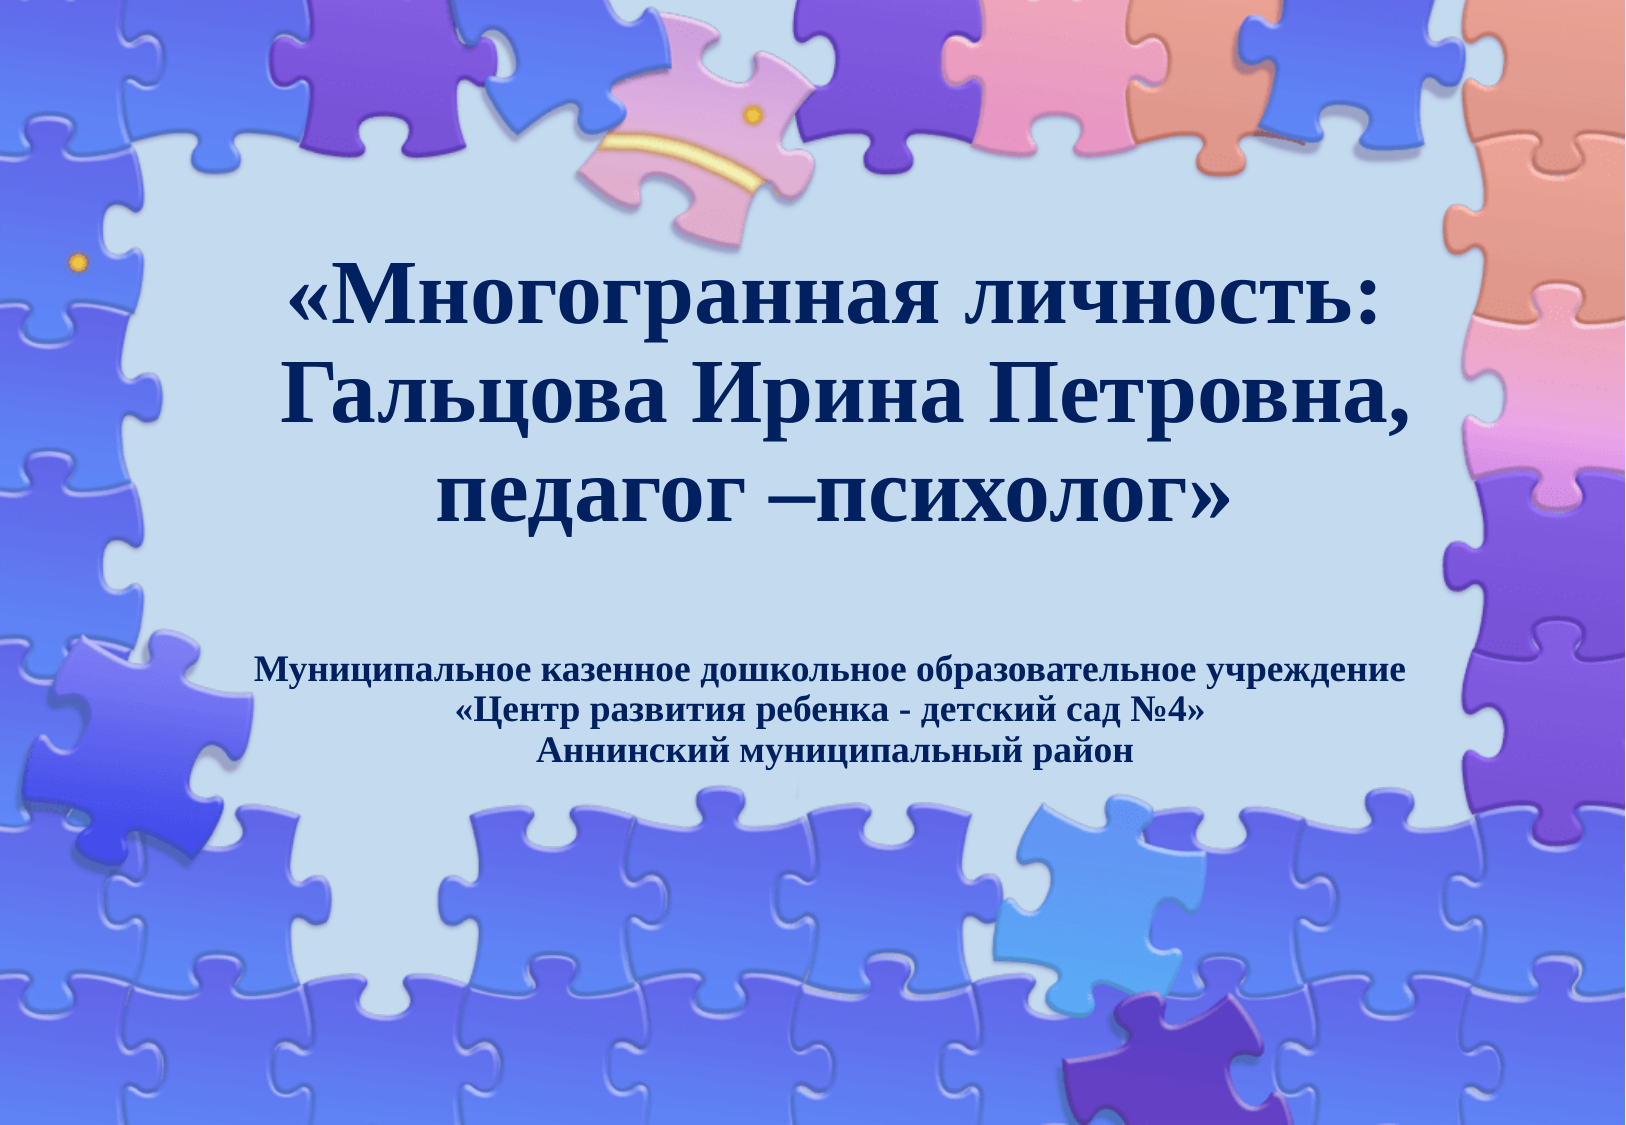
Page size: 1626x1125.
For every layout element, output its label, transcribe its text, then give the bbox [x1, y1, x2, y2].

picture [0, 0, 1625, 1125]
title «Многогранная личность: Гальцова Ирина Петровна, педагог –психолог» Муниципальное казенное дошкольное образовательное учреждение «Центр развития ребенка - детский сад №4» Аннинский муниципальный район [146, 266, 1525, 901]
